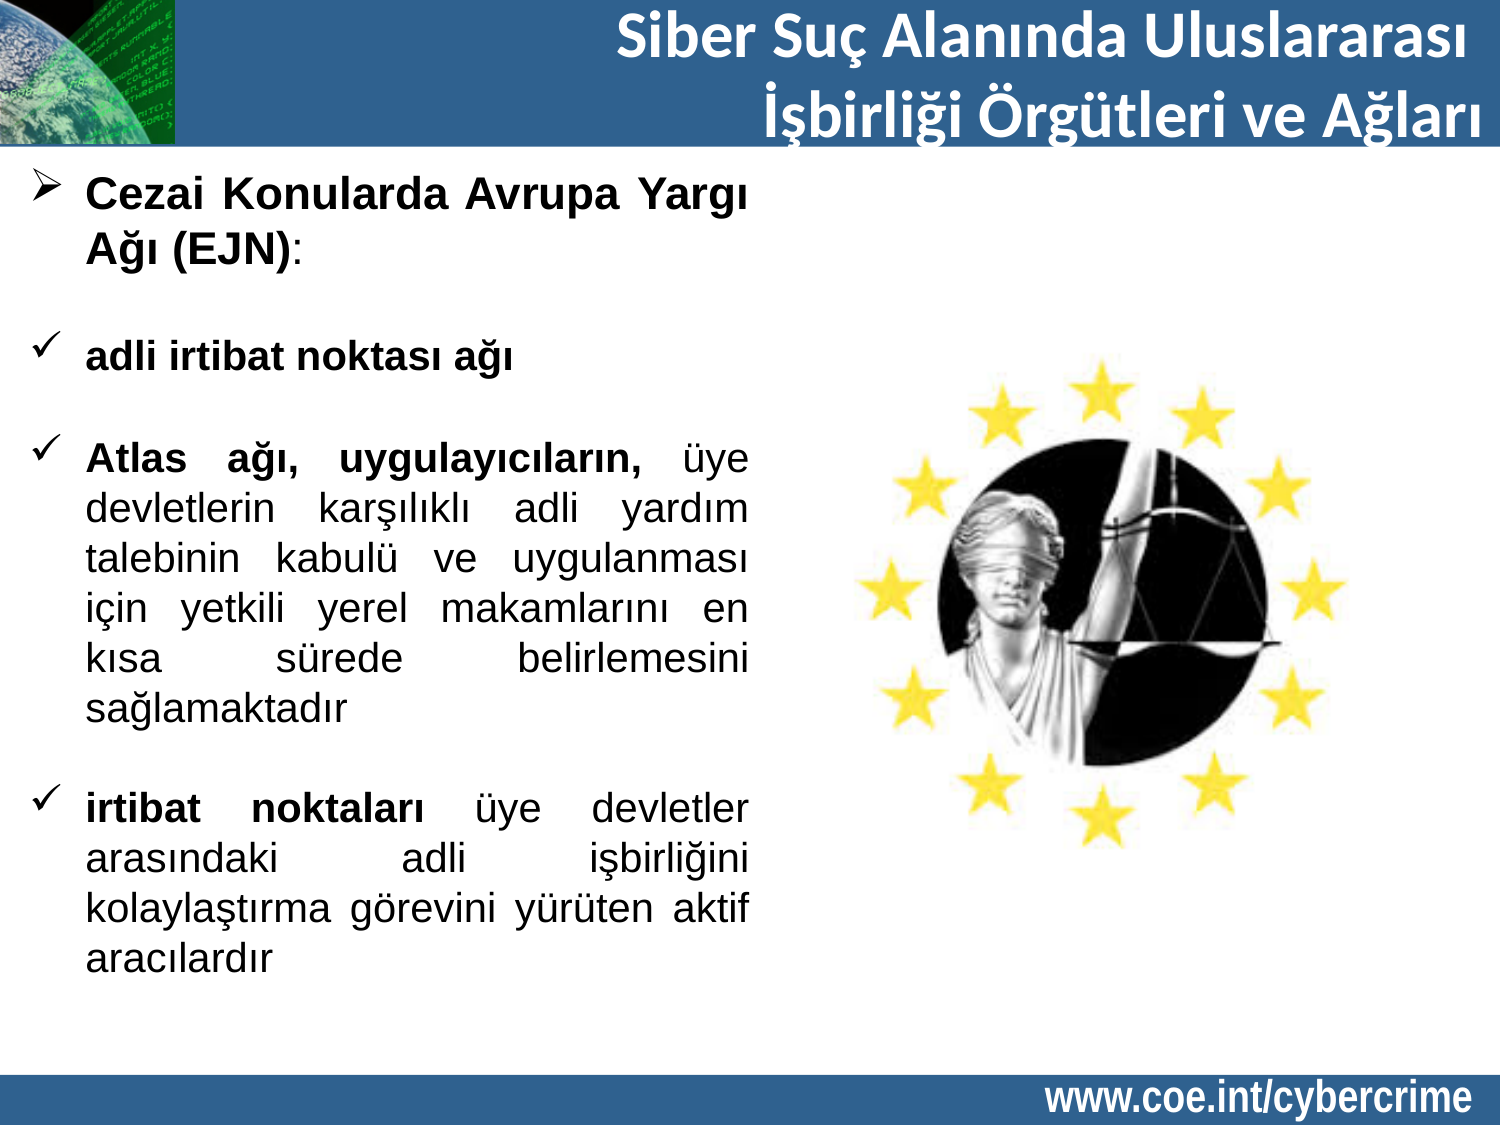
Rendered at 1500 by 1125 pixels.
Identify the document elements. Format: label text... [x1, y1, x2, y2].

picture [836, 335, 1371, 871]
text_box www.coe.int/cybercrime [1030, 1059, 1500, 1125]
text_box [0, 1073, 1030, 1125]
text_box Siber Suç Alanında Uluslararası İşbirliği Örgütleri ve Ağları [177, 0, 1500, 149]
picture [0, 0, 175, 144]
text_box Cezai Konularda Avrupa Yargı Ağı (EJN): adli irtibat noktası ağı Atlas ağı, uygulayıcıların, üye devletlerin karşılıklı adli yardım talebinin kabulü ve uygulanması için yetkili yerel makamlarını en kısa sürede belirlemesini sağlamaktadır irtibat noktaları üye devletler arasındaki adli işbirliğini kolaylaştırma görevini yürüten aktif aracılardır [14, 156, 765, 1042]
